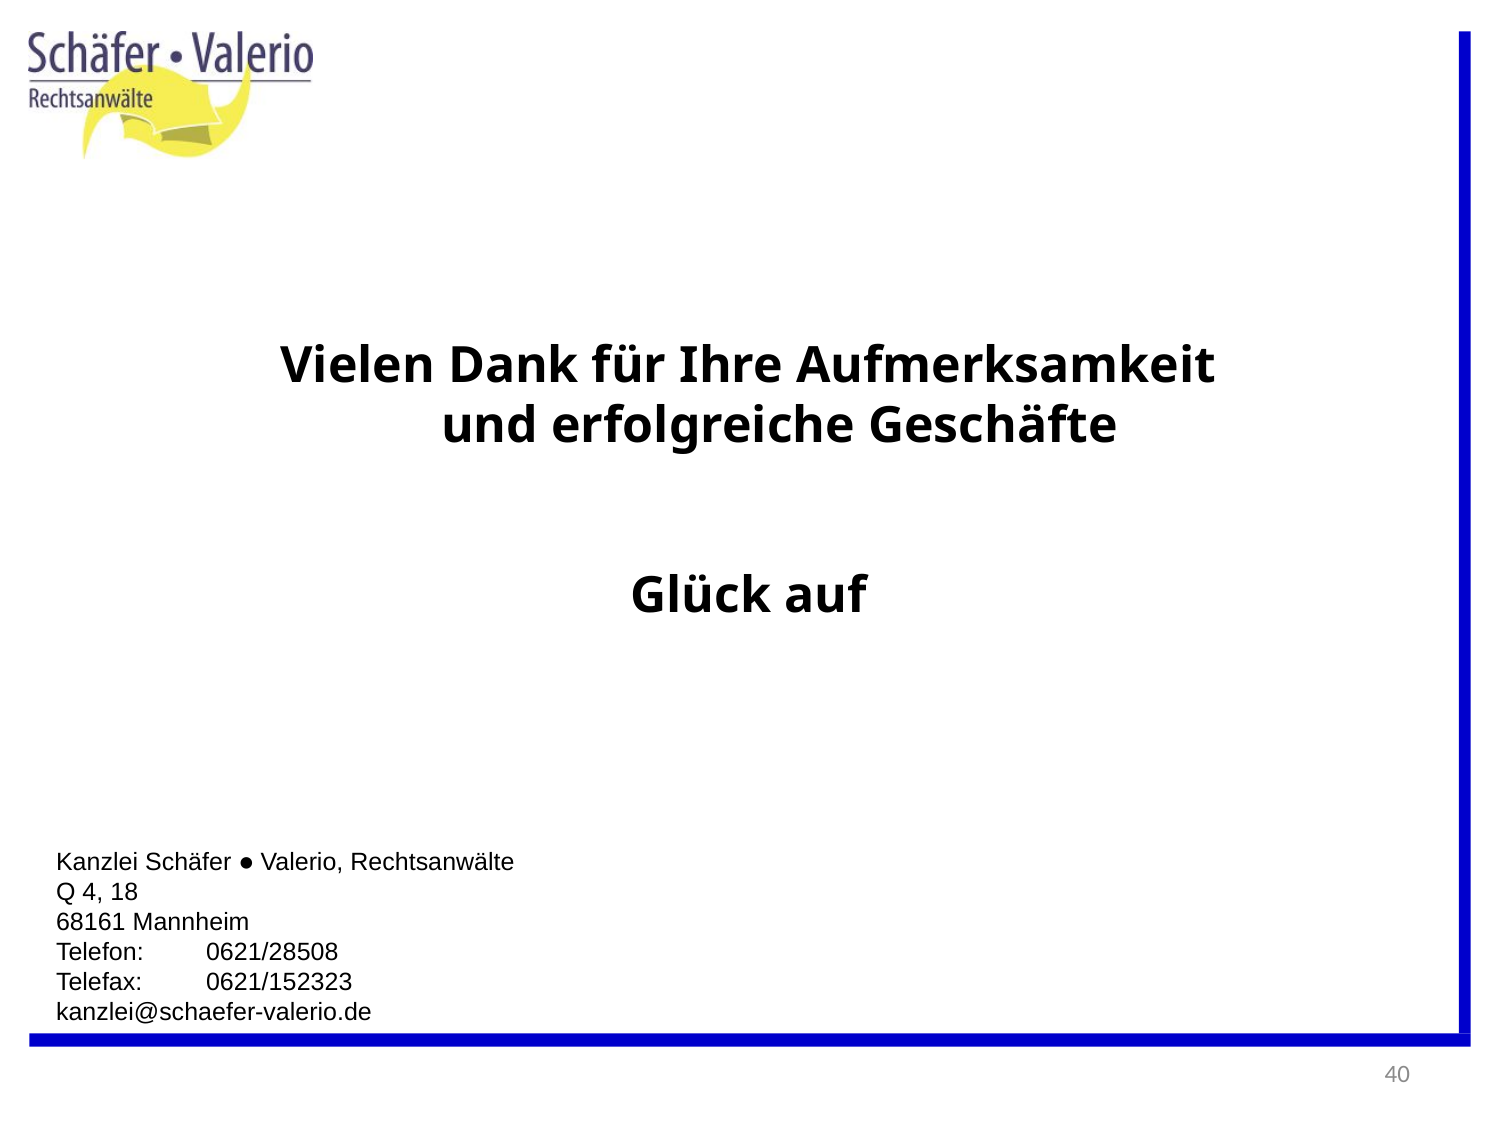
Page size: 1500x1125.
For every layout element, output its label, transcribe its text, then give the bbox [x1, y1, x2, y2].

slide_number 40 [1074, 1055, 1425, 1103]
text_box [29, 31, 1471, 1048]
picture [28, 31, 314, 160]
